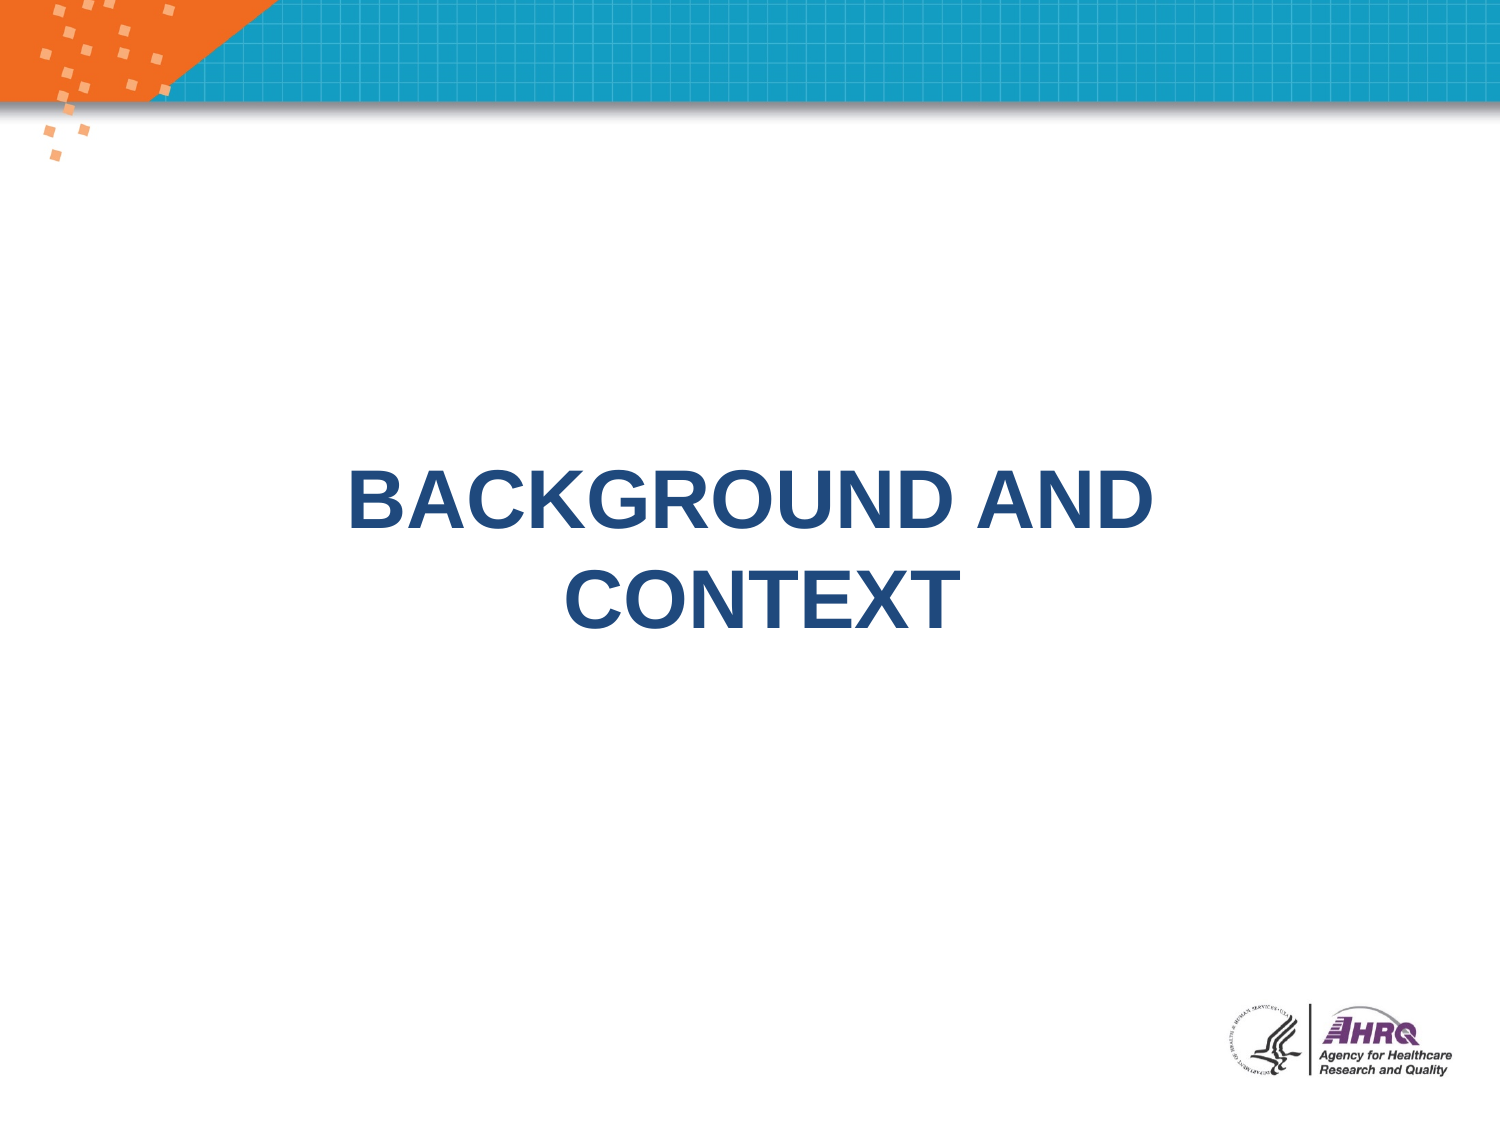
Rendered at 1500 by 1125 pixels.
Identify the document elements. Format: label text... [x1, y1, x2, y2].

picture [0, 0, 1500, 168]
title Background and Context [125, 437, 1400, 661]
picture [1224, 999, 1457, 1081]
